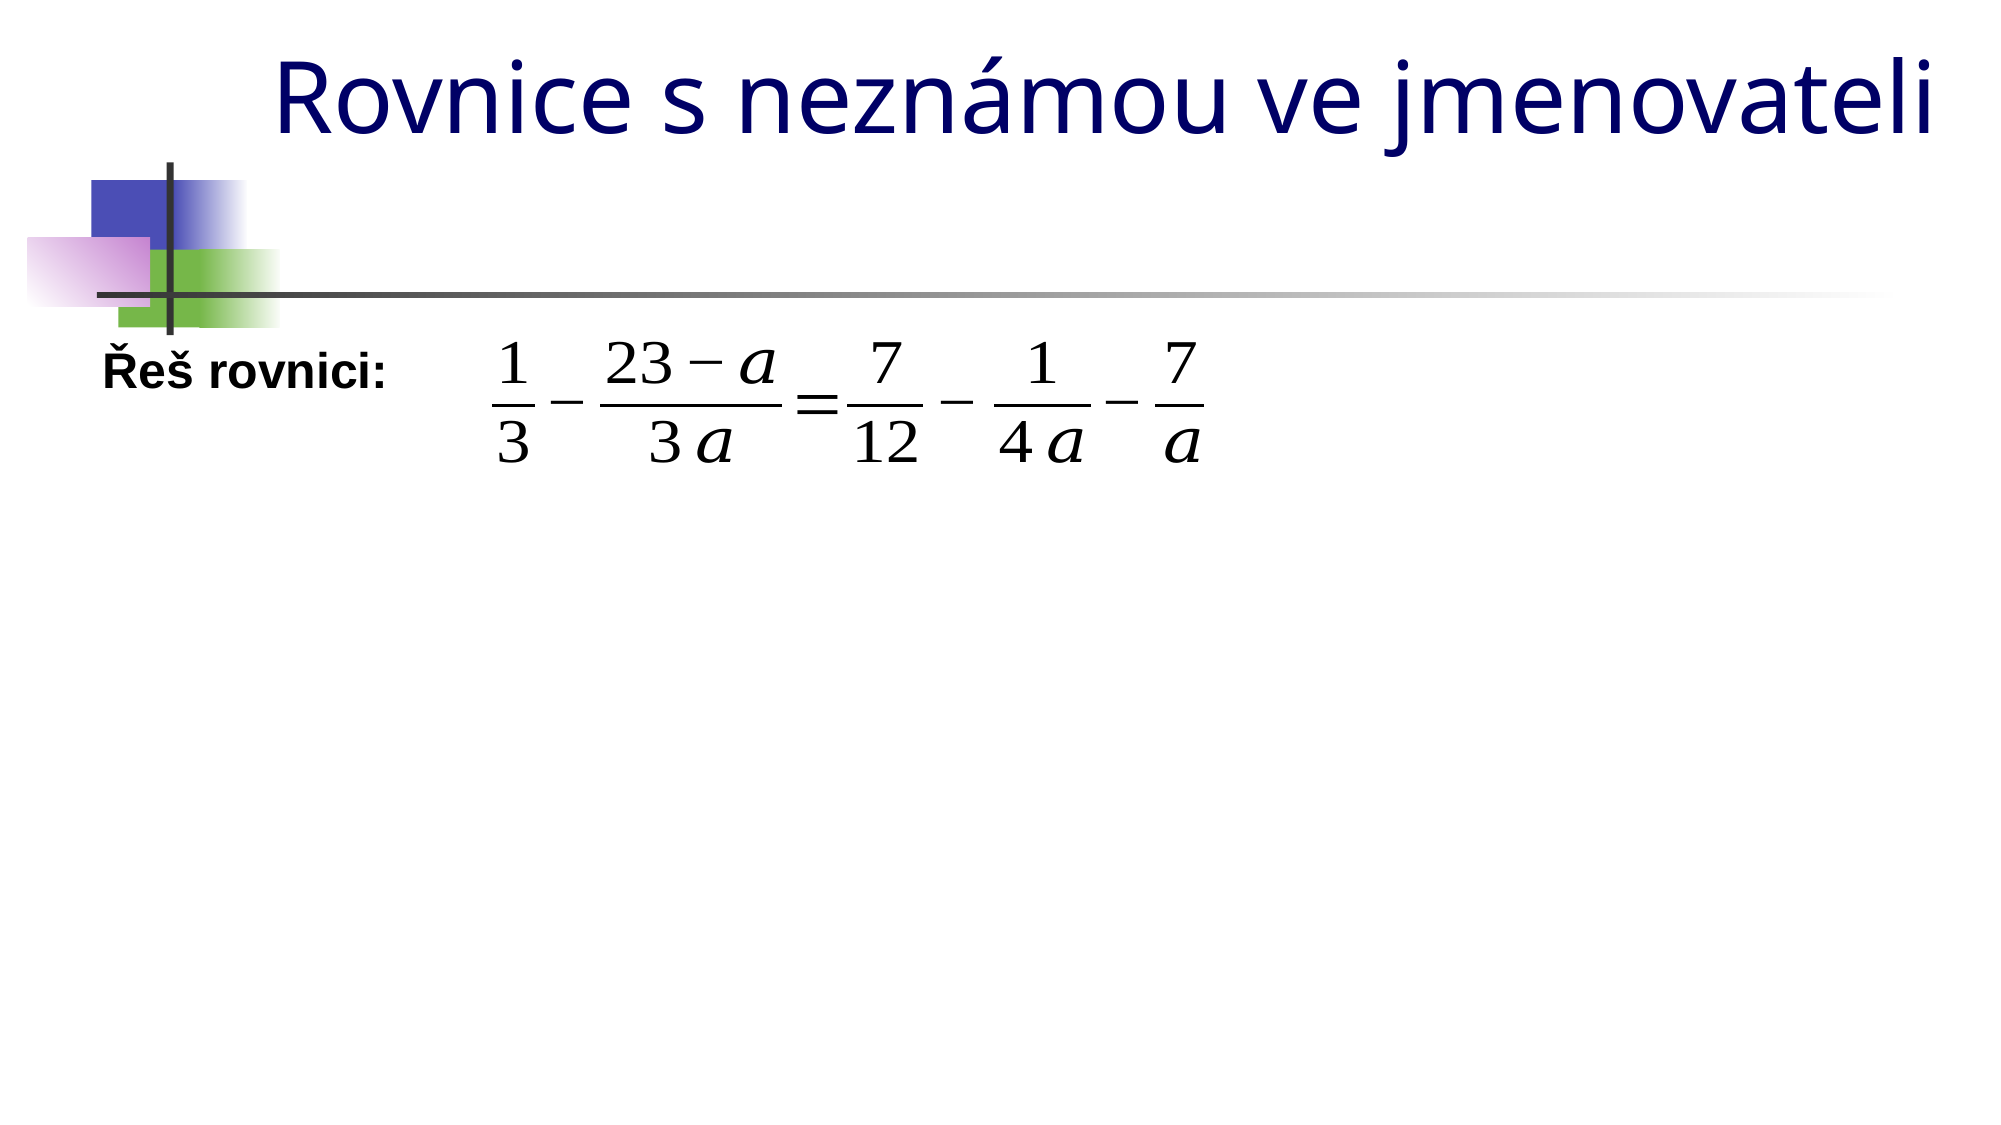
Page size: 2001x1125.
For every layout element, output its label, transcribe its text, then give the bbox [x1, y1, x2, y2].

text_box Řeš rovnici: [87, 333, 599, 405]
title Rovnice s neznámou ve jmenovateli [209, 18, 2000, 169]
